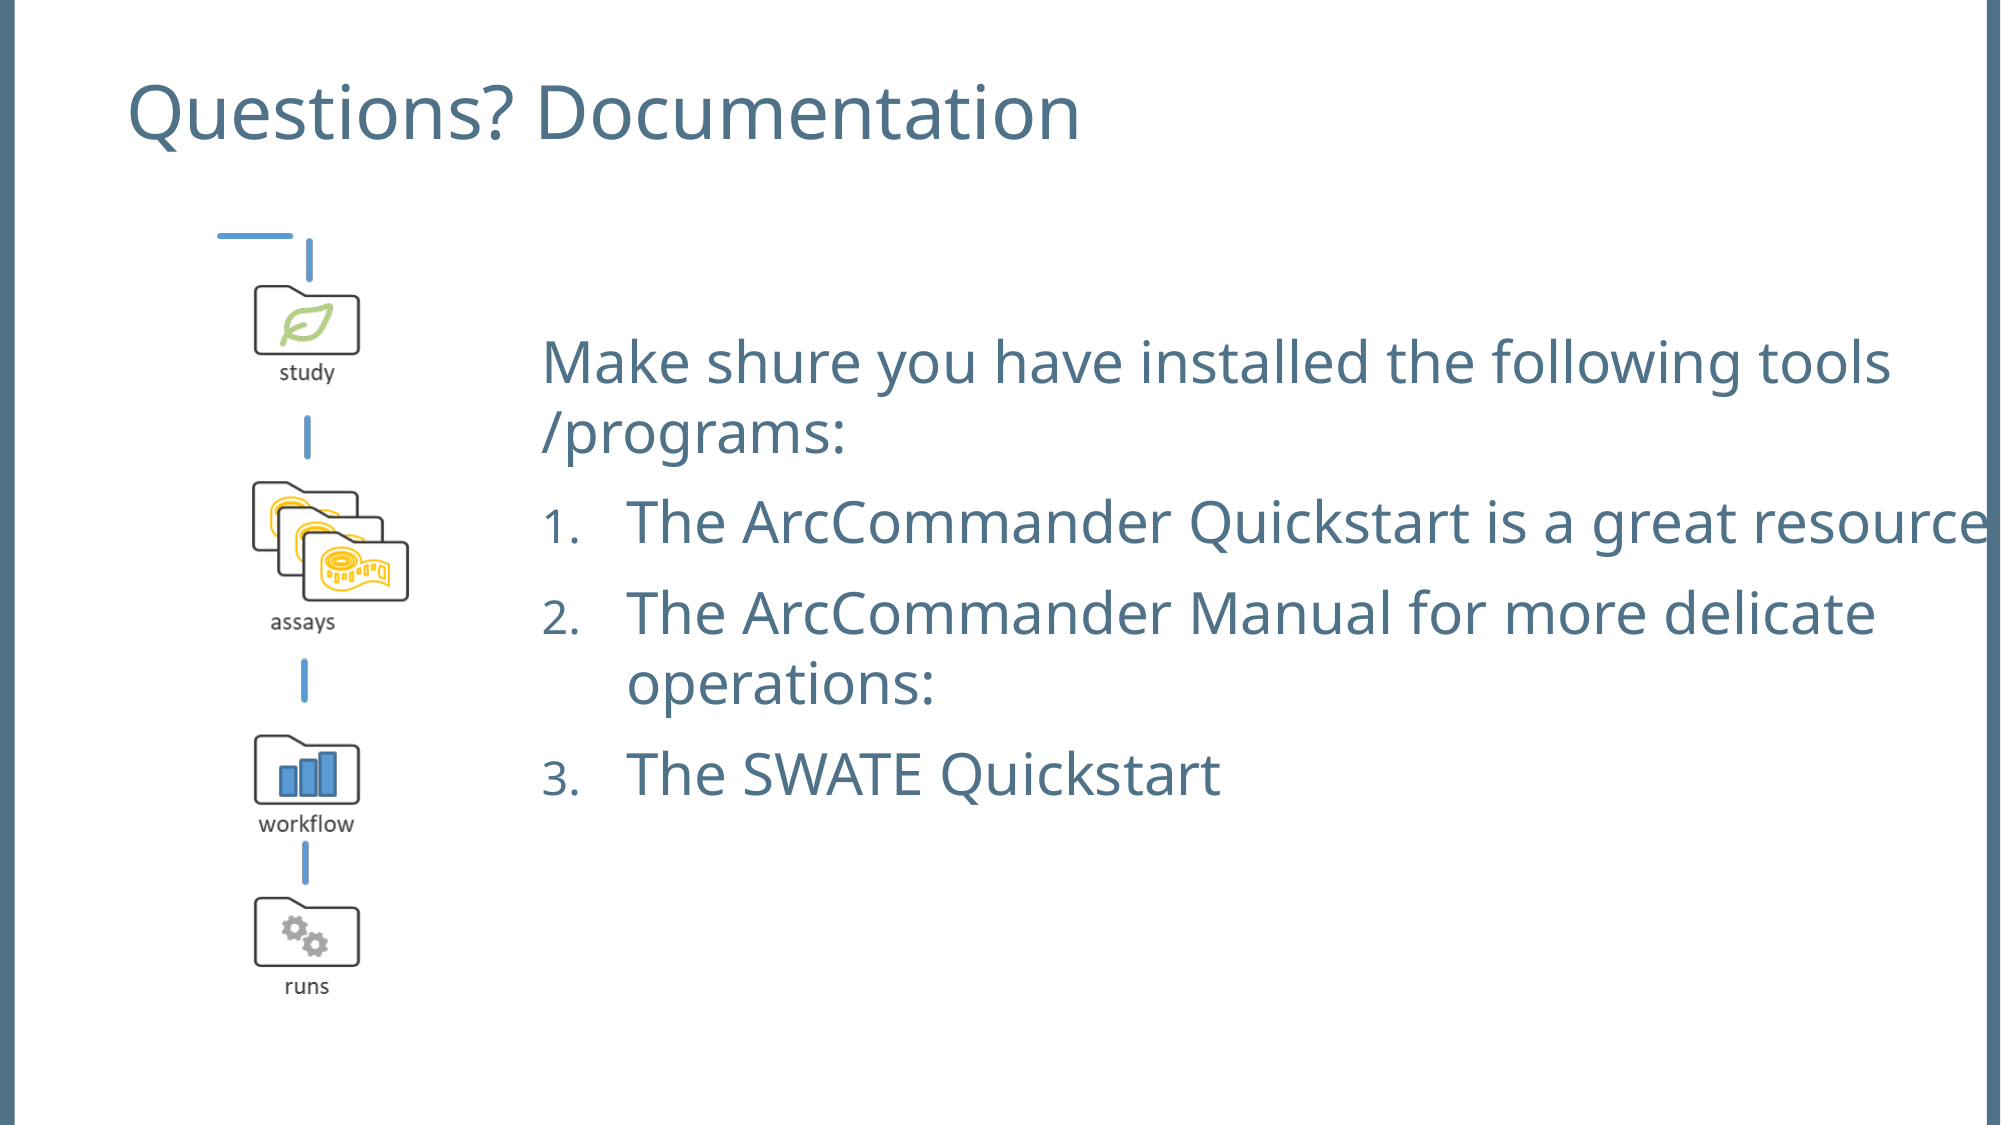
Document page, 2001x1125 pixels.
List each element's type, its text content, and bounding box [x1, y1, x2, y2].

list Make shure you have installed the following tools /programs: The ArcCommander Quickstart is a great resource: The ArcCommander Manual for more delicate operations: The SWATE Quickstart [526, 317, 2000, 1125]
picture [217, 233, 424, 1017]
title Questions? Documentation [111, 1, 2000, 219]
